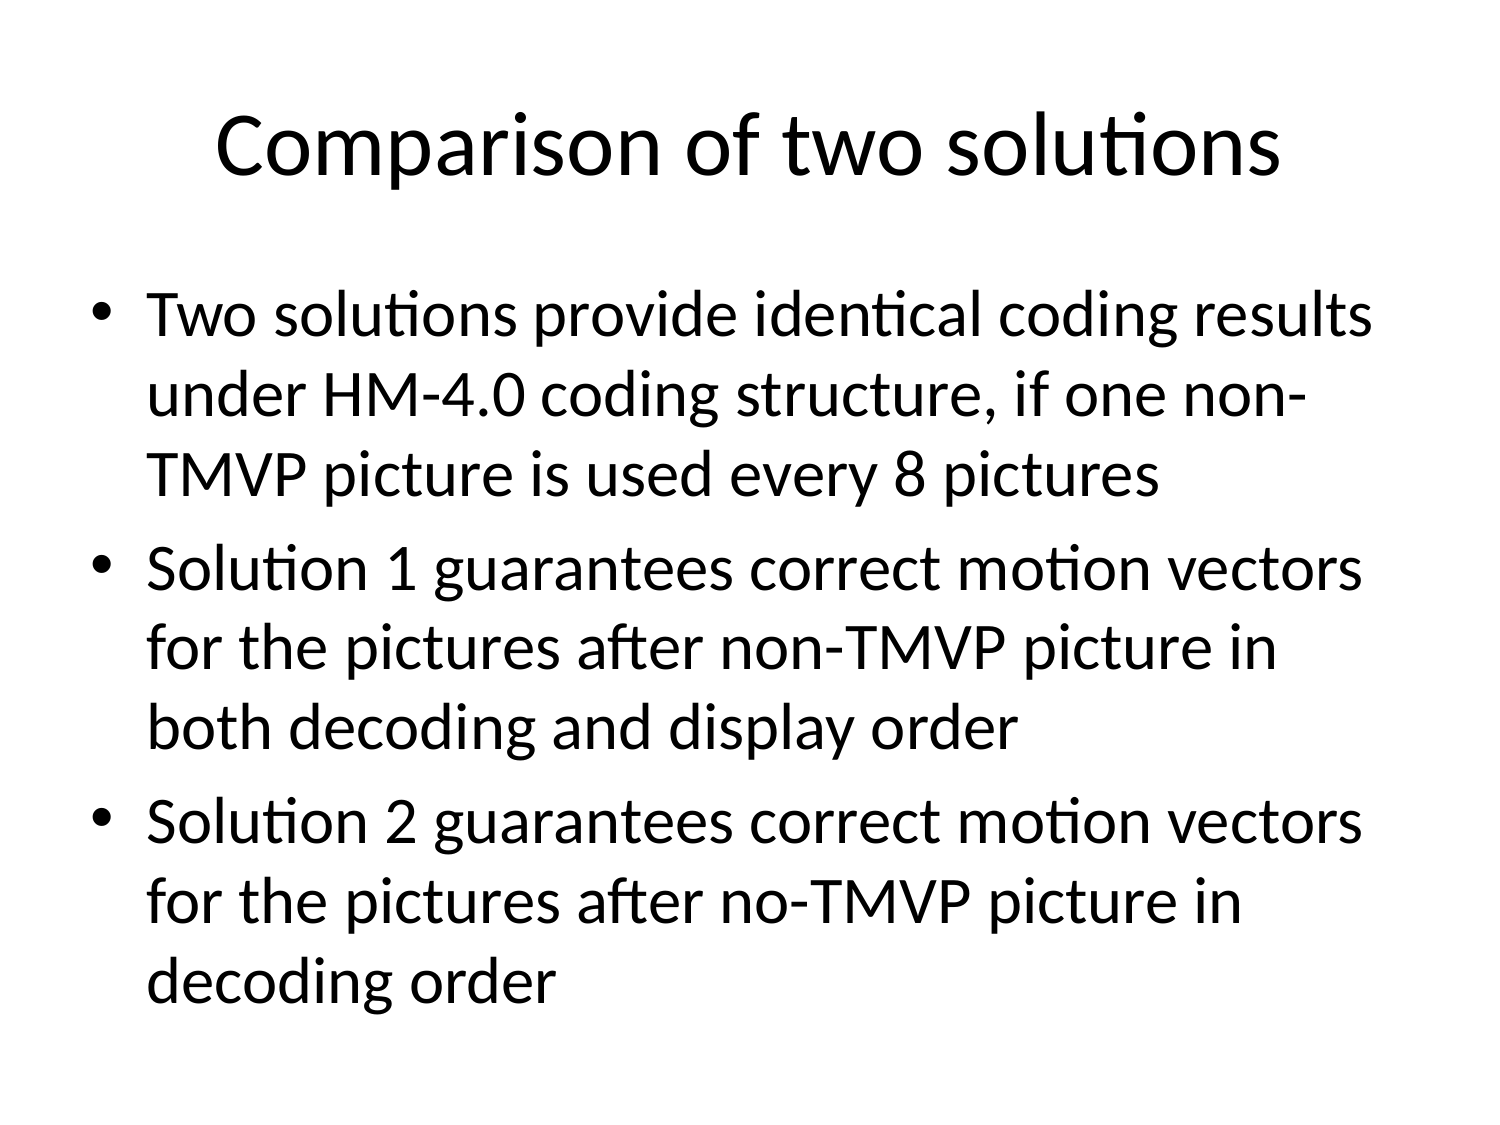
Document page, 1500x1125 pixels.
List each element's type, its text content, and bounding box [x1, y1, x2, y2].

title Comparison of two solutions [75, 45, 1425, 233]
list Two solutions provide identical coding results under HM-4.0 coding structure, if one non-TMVP picture is used every 8 pictures Solution 1 guarantees correct motion vectors for the pictures after non-TMVP picture in both decoding and display order Solution 2 guarantees correct motion vectors for the pictures after no-TMVP picture in decoding order [75, 262, 1425, 1005]
